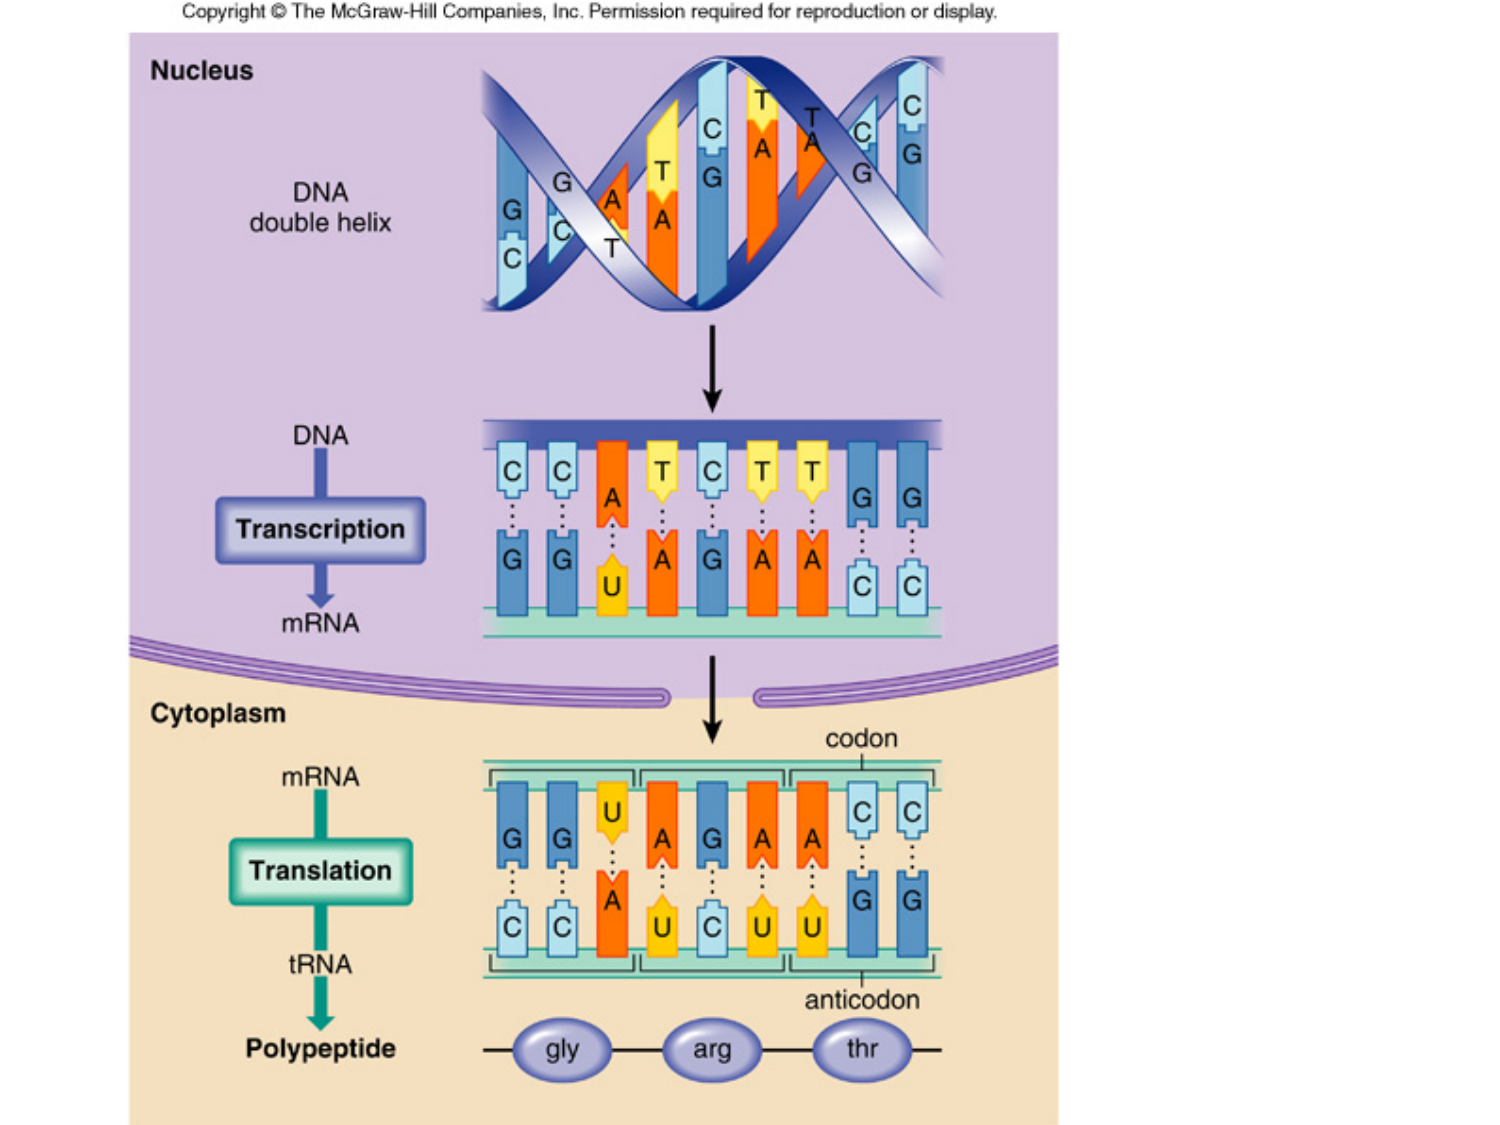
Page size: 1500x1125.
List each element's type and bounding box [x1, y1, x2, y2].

picture [124, 1, 1063, 1125]
